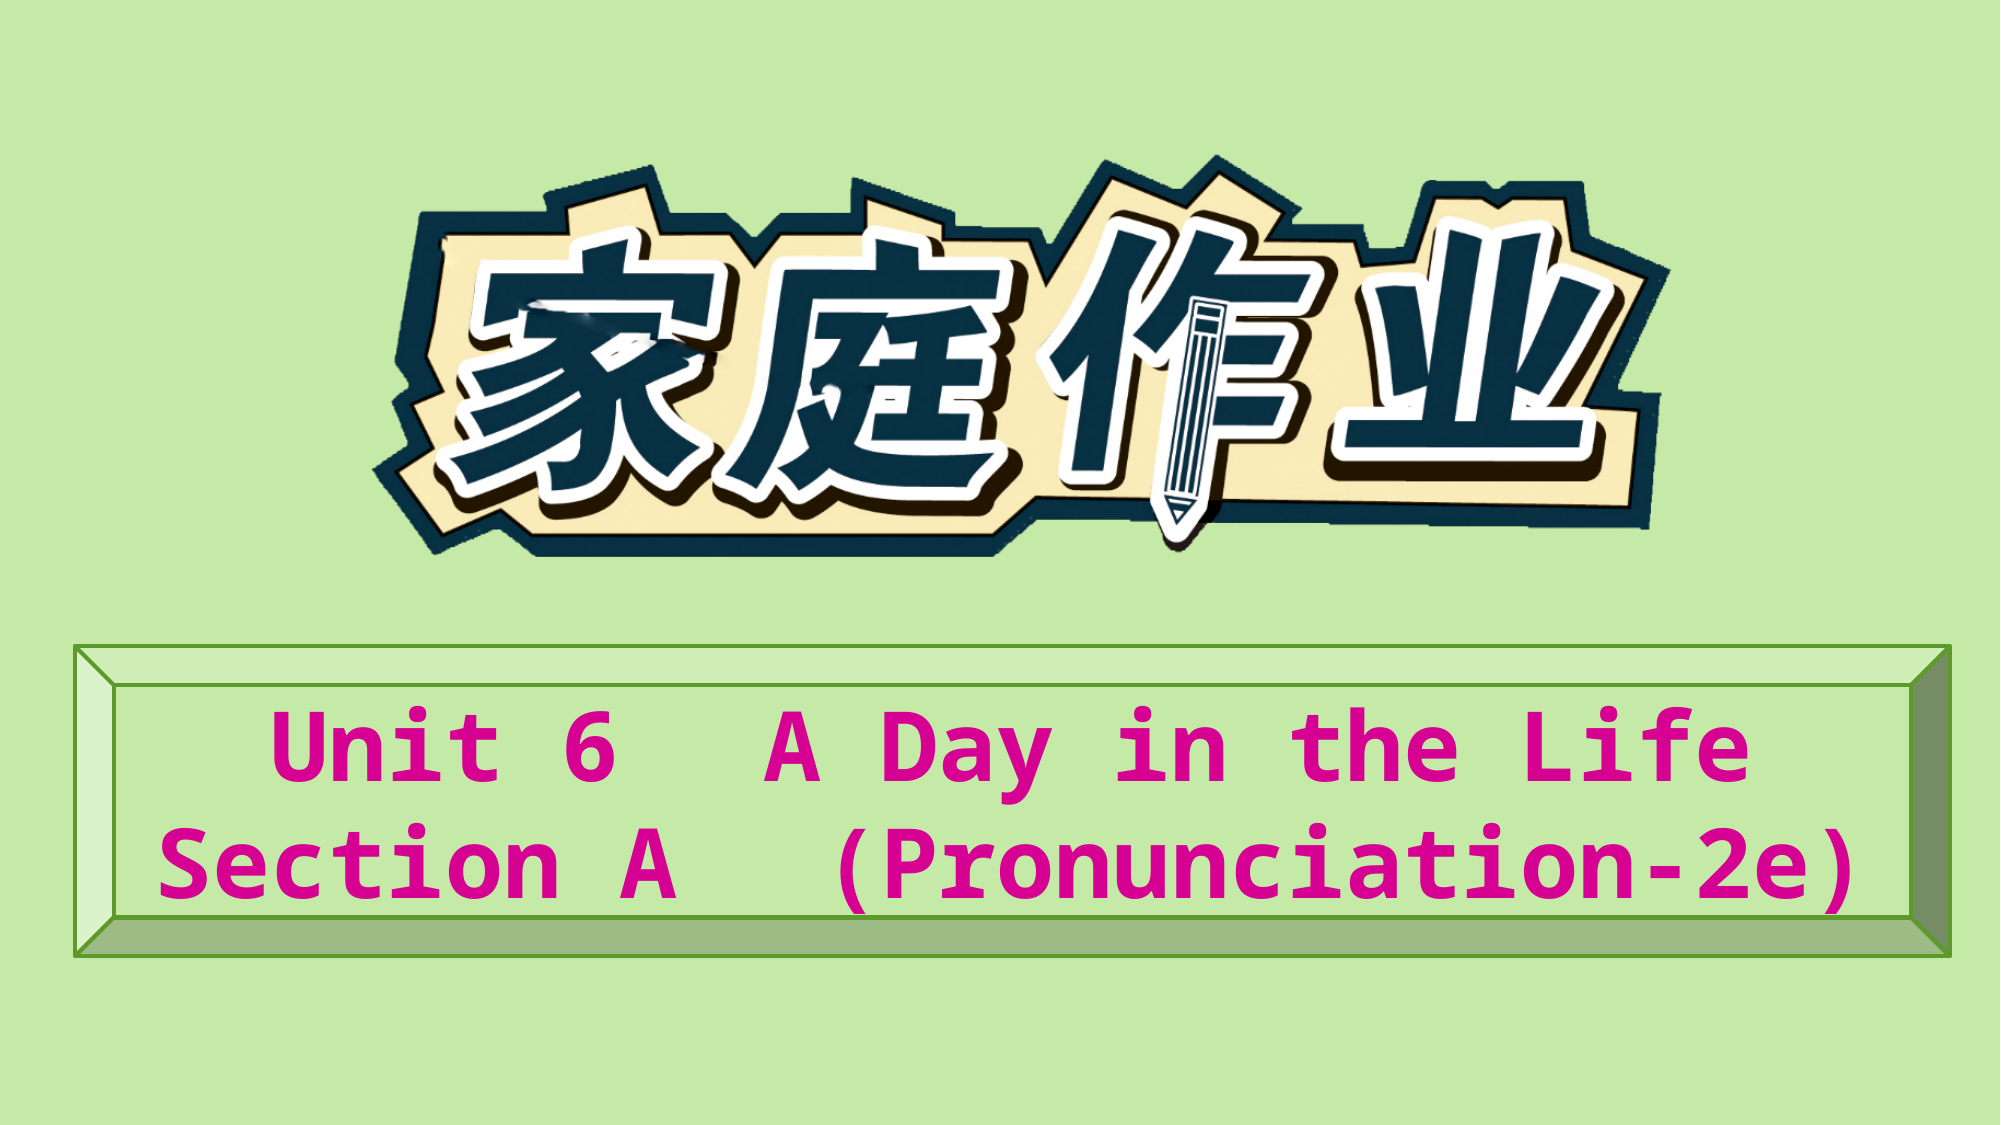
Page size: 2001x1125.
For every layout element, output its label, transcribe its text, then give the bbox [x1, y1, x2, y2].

picture [369, 87, 1675, 644]
text_box Unit 6 A Day in the Life Section A (Pronunciation-2e) [73, 644, 1952, 958]
